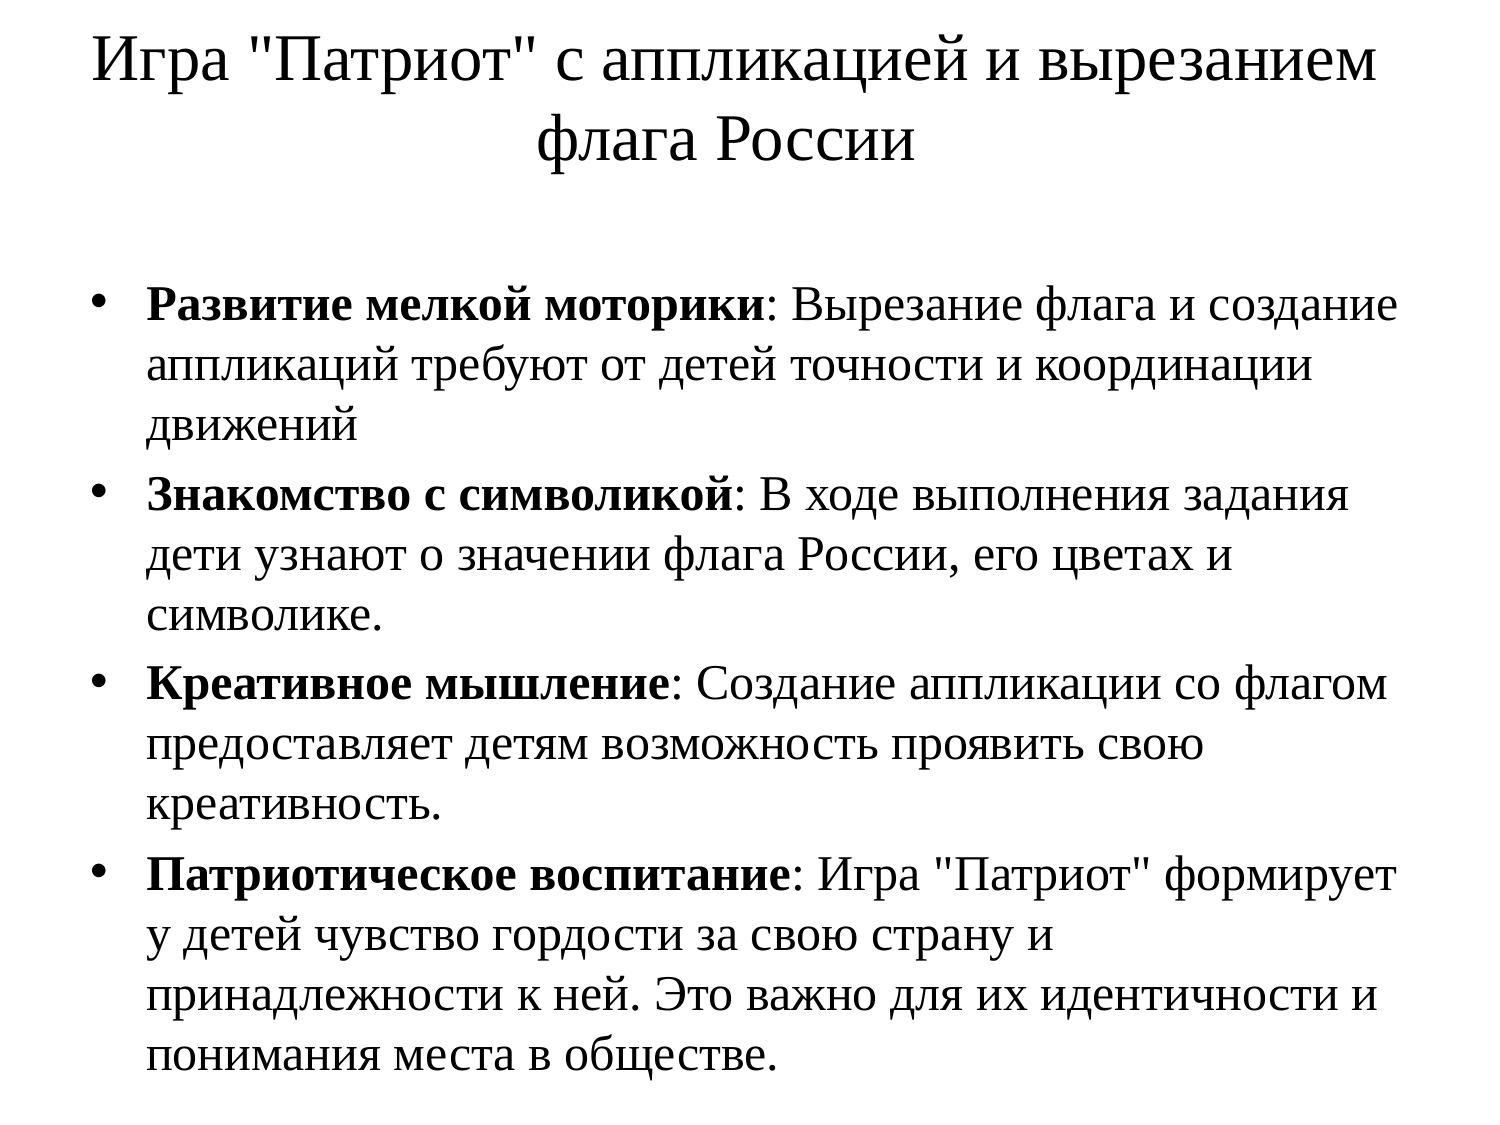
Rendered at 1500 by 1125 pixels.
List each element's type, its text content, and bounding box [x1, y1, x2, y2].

title Игра "Патриот" с аппликацией и вырезанием флага России [0, 0, 1471, 188]
list Развитие мелкой моторики: Вырезание флага и создание аппликаций требуют от детей точности и координации движений Знакомство с символикой: В ходе выполнения задания дети узнают о значении флага России, его цветах и символике. Креативное мышление: Создание аппликации со флагом предоставляет детям возможность проявить свою креативность. Патриотическое воспитание: Игра "Патриот" формирует у детей чувство гордости за свою страну и принадлежности к ней. Это важно для их идентичности и понимания места в обществе. [75, 262, 1425, 1005]
